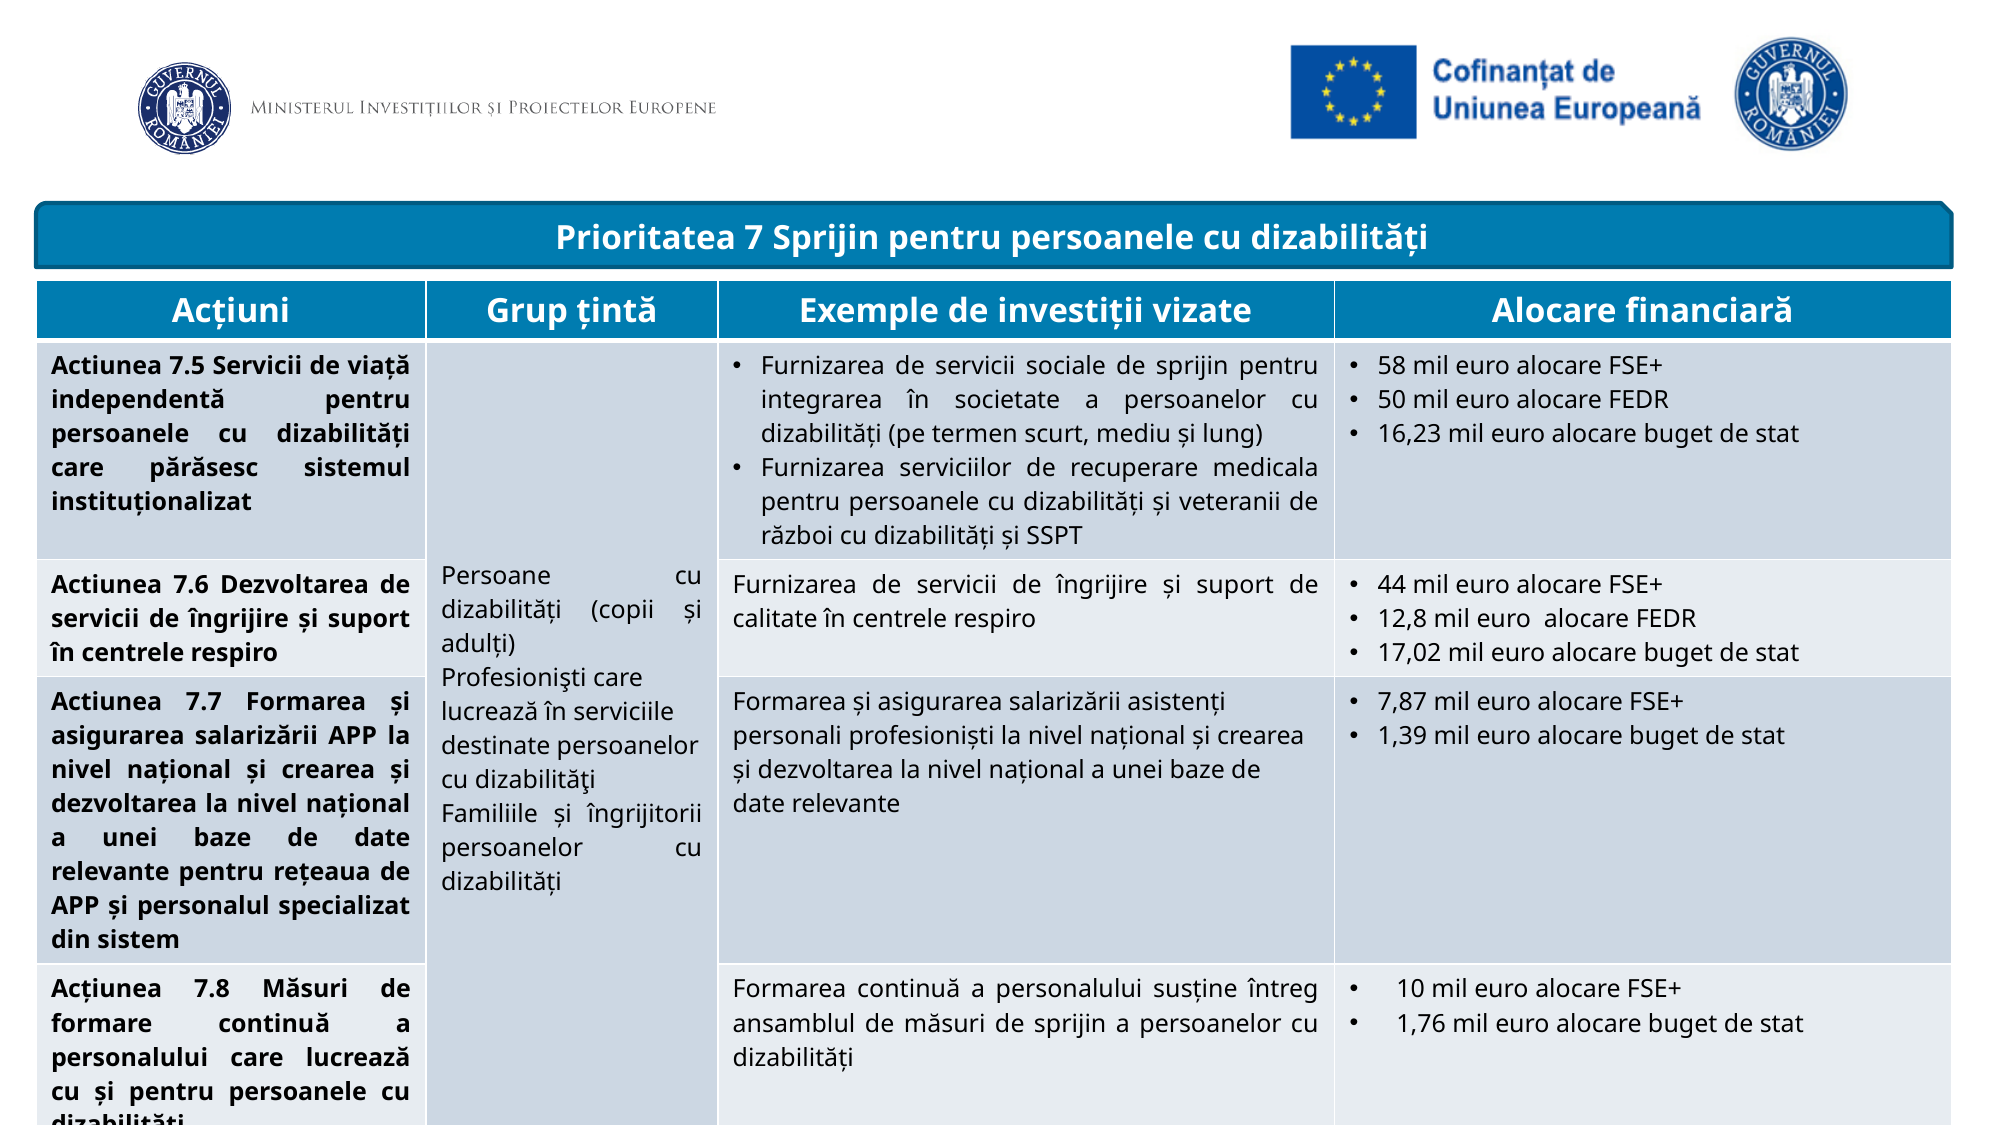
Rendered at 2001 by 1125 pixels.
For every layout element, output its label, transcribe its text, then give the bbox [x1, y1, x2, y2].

table_cell Persoane cu dizabilități (copii și adulți) Profesionişti care lucrează în serviciile destinate persoanelor cu dizabilităţi Familiile și îngrijitorii persoanelor cu dizabilități [427, 343, 717, 1125]
table_cell 44 mil euro alocare FSE+ 12,8 mil euro alocare FEDR 17,02 mil euro alocare buget de stat [1335, 560, 1951, 676]
picture [1250, 0, 1867, 199]
table_cell 7,87 mil euro alocare FSE+ 1,39 mil euro alocare buget de stat [1335, 677, 1951, 963]
table_cell 10 mil euro alocare FSE+ 1,76 mil euro alocare buget de stat [1335, 965, 1951, 1125]
table_cell 58 mil euro alocare FSE+ 50 mil euro alocare FEDR 16,23 mil euro alocare buget de stat [1335, 343, 1951, 559]
table_header Grup țintă [427, 281, 717, 338]
table_cell Actiunea 7.6 Dezvoltarea de servicii de îngrijire și suport în centrele respiro [37, 560, 425, 676]
table_cell Furnizarea de servicii de îngrijire și suport de calitate în centrele respiro [719, 560, 1334, 676]
table_cell Acțiunea 7.8 Măsuri de formare continuă a personalului care lucrează cu și pentru persoanele cu dizabilități [37, 965, 425, 1125]
table_header Acțiuni [37, 281, 425, 338]
table_cell Formarea și asigurarea salarizării asistenți personali profesioniști la nivel național și crearea și dezvoltarea la nivel național a unei baze de date relevante [719, 677, 1334, 963]
table_cell Formarea continuă a personalului susține întreg ansamblul de măsuri de sprijin a persoanelor cu dizabilități [719, 965, 1334, 1125]
picture [133, 57, 814, 156]
table_header Alocare financiară [1335, 281, 1951, 338]
table_header Exemple de investiții vizate [719, 281, 1334, 338]
table_cell Actiunea 7.7 Formarea și asigurarea salarizării APP la nivel național și crearea și dezvoltarea la nivel național a unei baze de date relevante pentru rețeaua de APP și personalul specializat din sistem [37, 677, 425, 963]
table_cell Furnizarea de servicii sociale de sprijin pentru integrarea în societate a persoanelor cu dizabilități (pe termen scurt, mediu și lung) Furnizarea serviciilor de recuperare medicala pentru persoanele cu dizabilități și veteranii de război cu dizabilități și SSPT [719, 343, 1334, 559]
text_box Prioritatea 7 Sprijin pentru persoanele cu dizabilități [33, 200, 1954, 270]
table_cell Actiunea 7.5 Servicii de viață independentă pentru persoanele cu dizabilități care părăsesc sistemul instituționalizat [37, 343, 425, 559]
